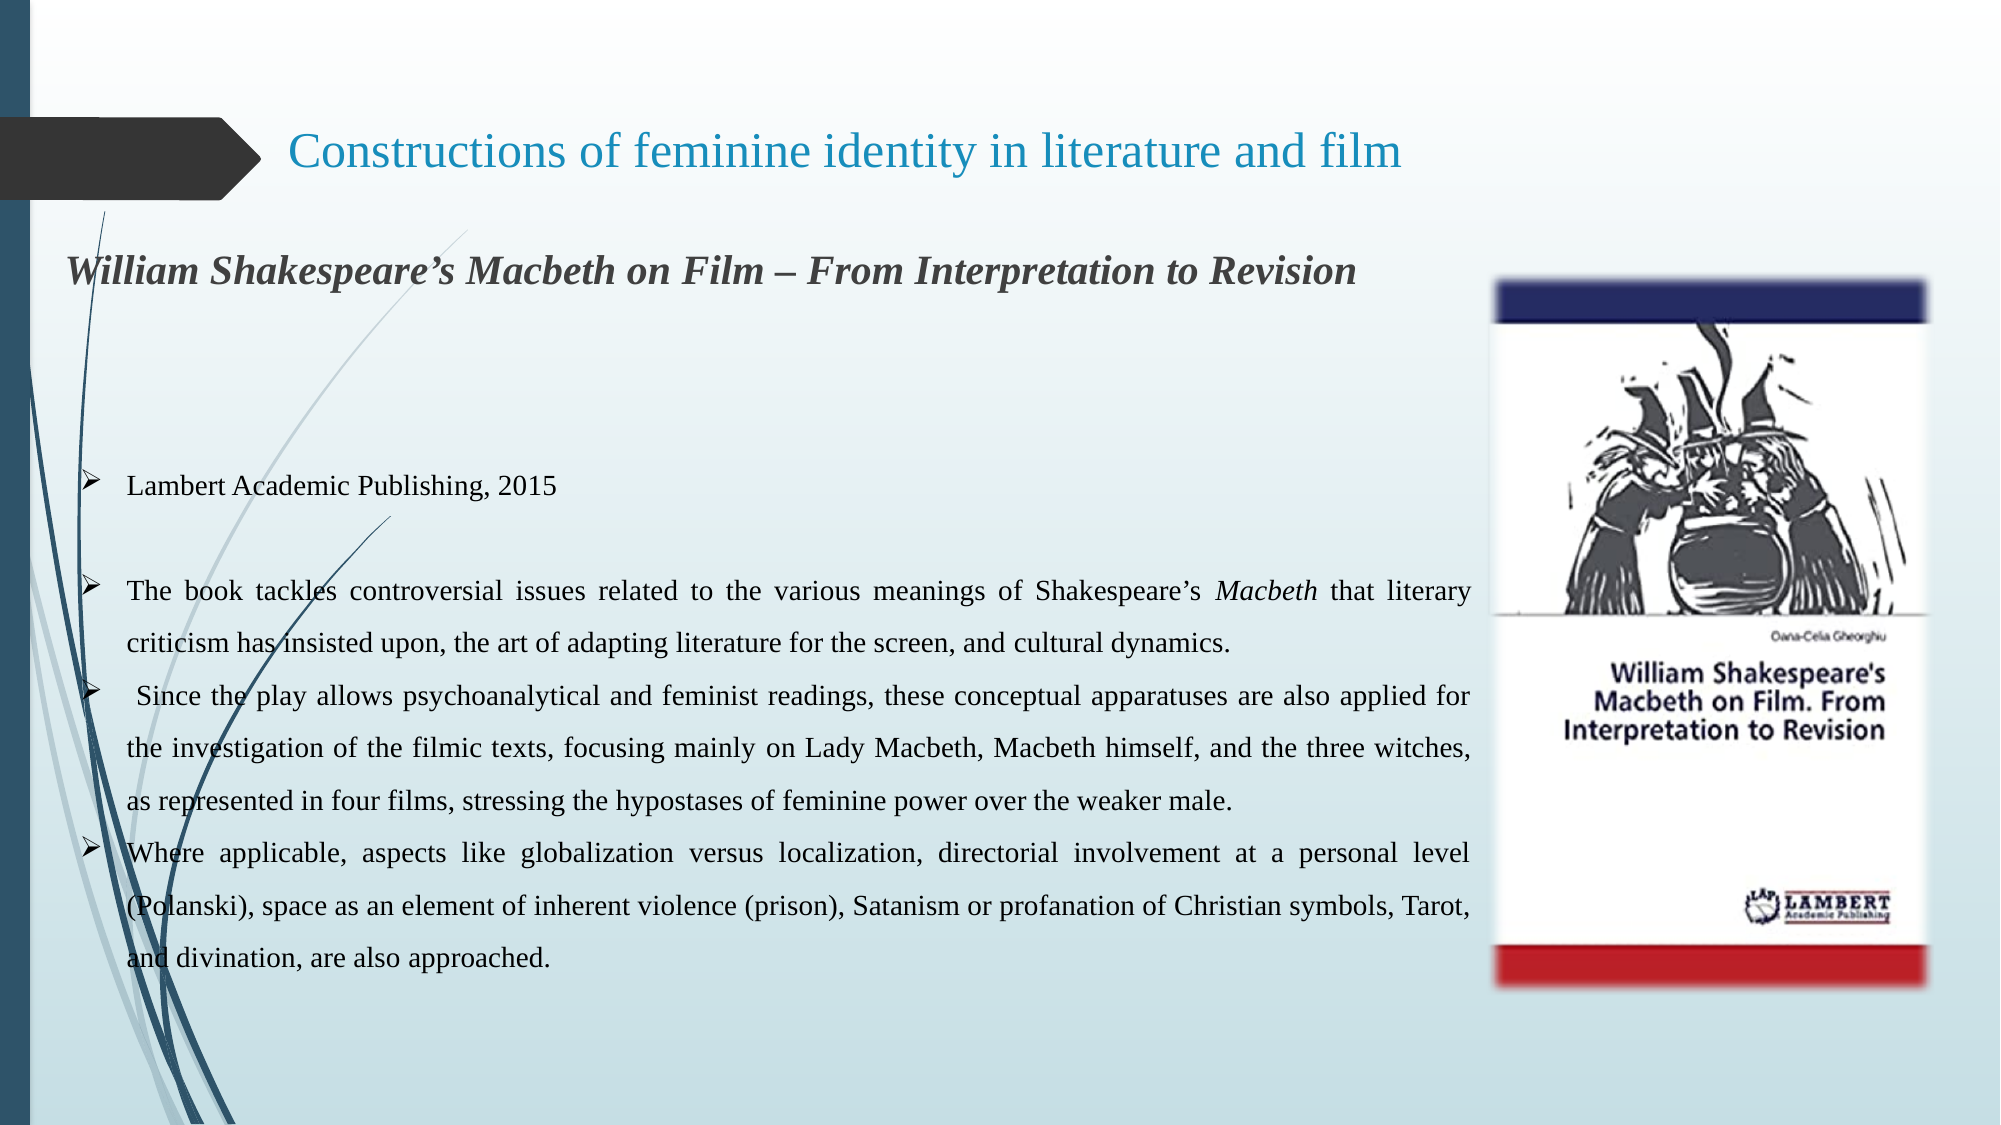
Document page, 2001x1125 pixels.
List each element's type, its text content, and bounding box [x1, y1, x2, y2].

list William Shakespeare’s Macbeth on Film – From Interpretation to Revision [49, 235, 1443, 1015]
text_box Lambert Academic Publishing, 2015 The book tackles controversial issues related to the various meanings of Shakespeare’s Macbeth that literary criticism has insisted upon, the art of adapting literature for the screen, and cultural dynamics. Since the play allows psychoanalytical and feminist readings, these conceptual apparatuses are also applied for the investigation of the filmic texts, focusing mainly on Lady Macbeth, Macbeth himself, and the three witches, as represented in four films, stressing the hypostases of feminine power over the weaker male. Where applicable, aspects like globalization versus localization, directorial involvement at a personal level (Polanski), space as an element of inherent violence (prison), Satanism or profanation of Christian symbols, Tarot, and divination, are also approached. [65, 441, 1481, 981]
title Constructions of feminine identity in literature and film [273, 110, 1781, 236]
picture [1486, 270, 1936, 996]
